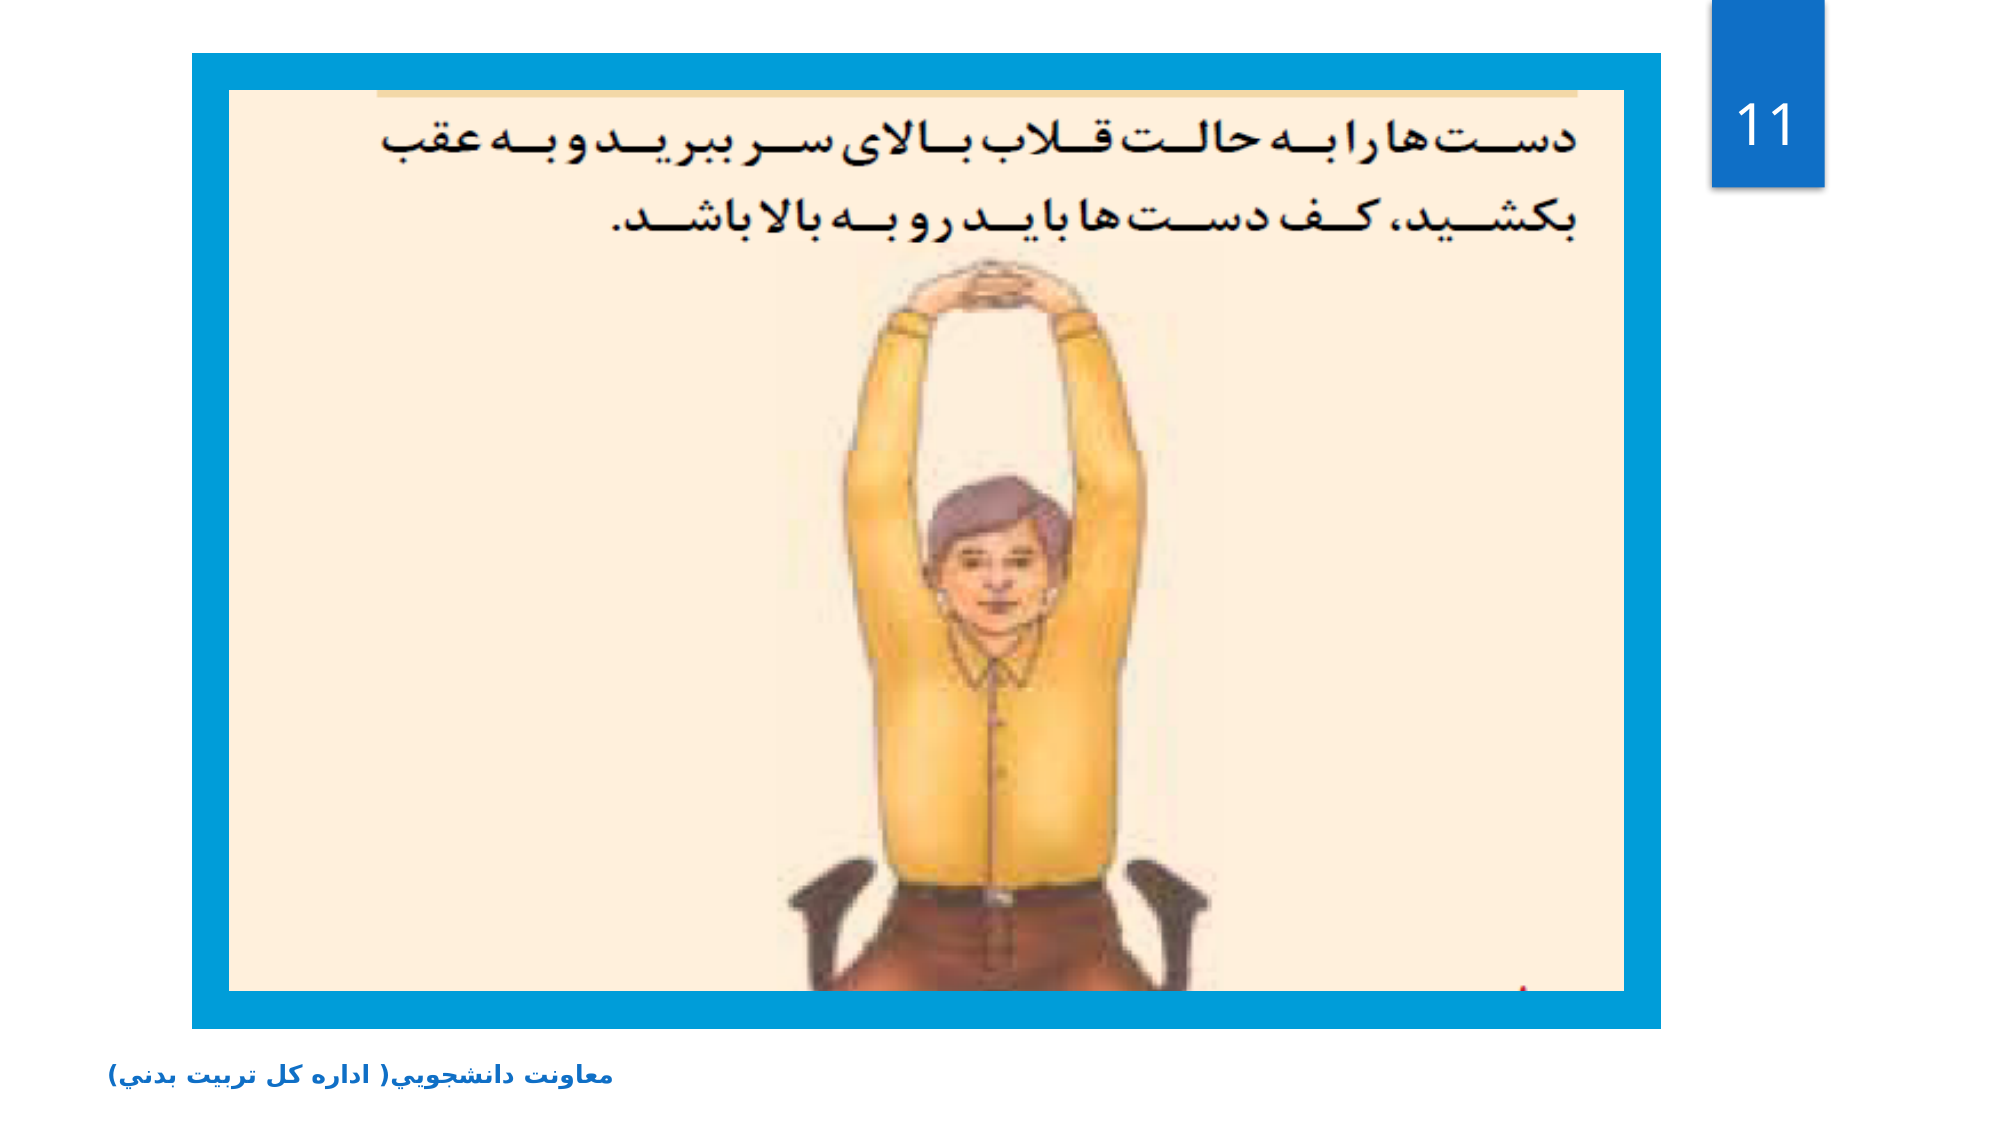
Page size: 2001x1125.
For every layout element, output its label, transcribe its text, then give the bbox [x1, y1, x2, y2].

slide_number 11 [1698, 48, 1836, 175]
picture [230, 91, 1623, 990]
footer معاونت دانشجويي( اداره كل تربيت بدني) [92, 1048, 726, 1099]
